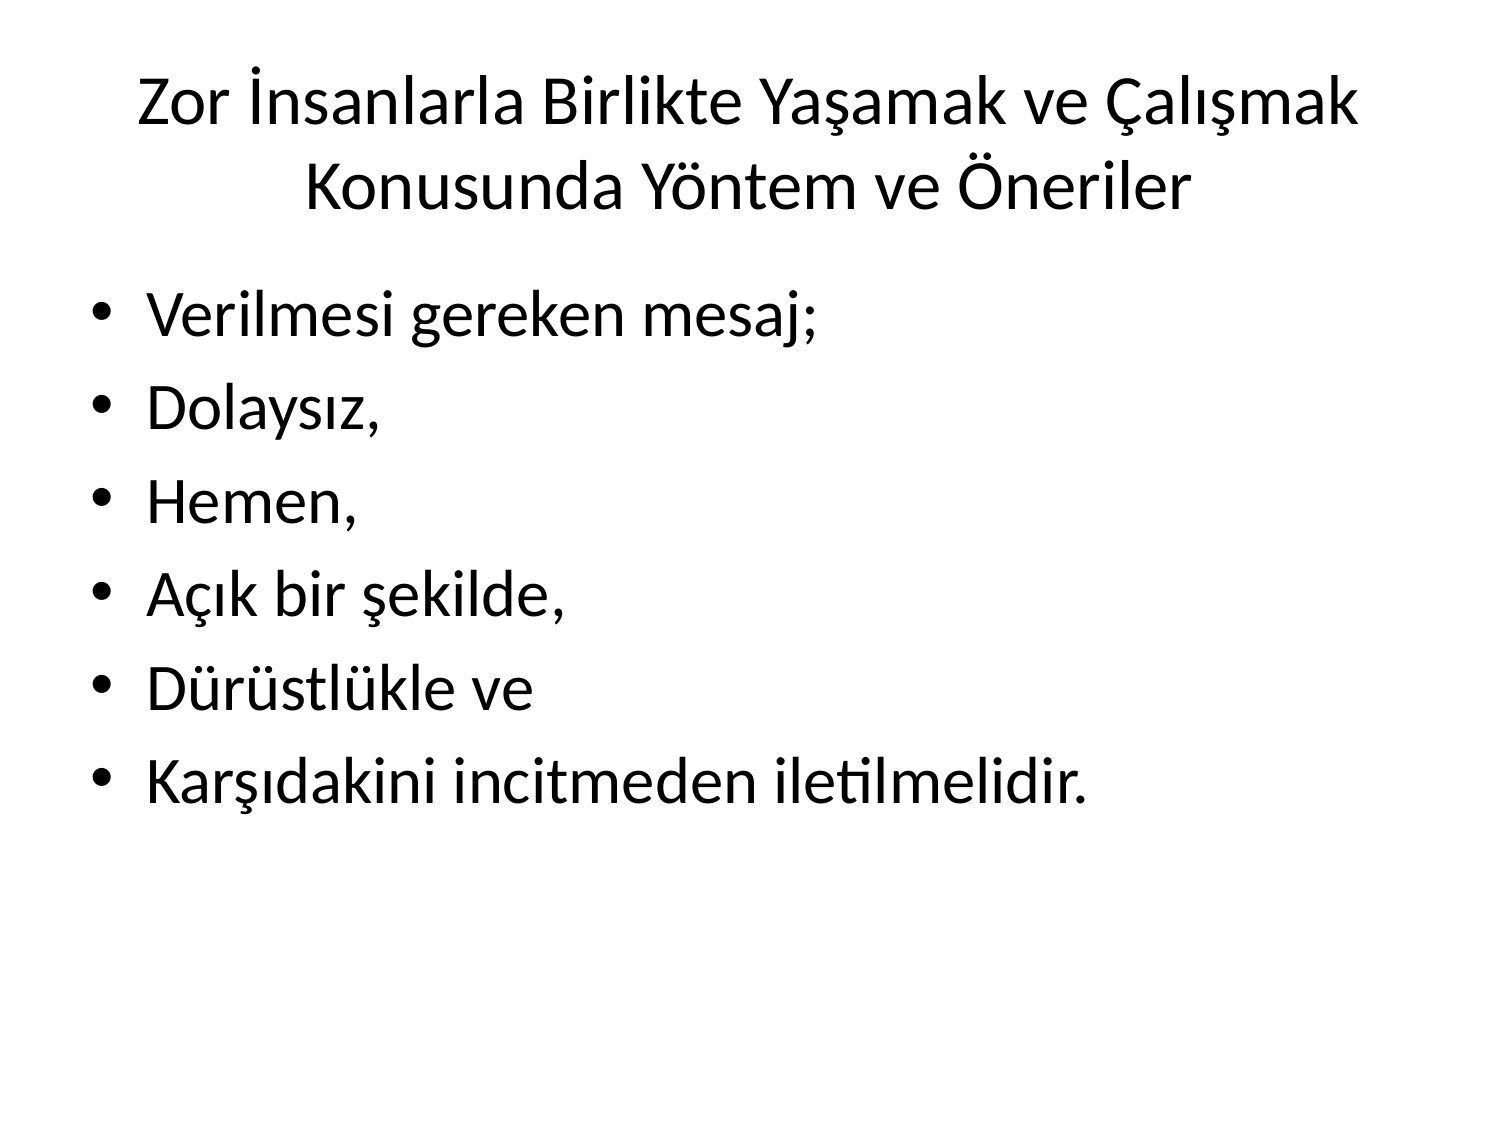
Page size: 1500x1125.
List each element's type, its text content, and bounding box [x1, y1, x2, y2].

list Verilmesi gereken mesaj; Dolaysız, Hemen, Açık bir şekilde, Dürüstlükle ve Karşıdakini incitmeden iletilmelidir. [75, 262, 1425, 1005]
title Zor İnsanlarla Birlikte Yaşamak ve Çalışmak Konusunda Yöntem ve Öneriler [75, 45, 1425, 233]
